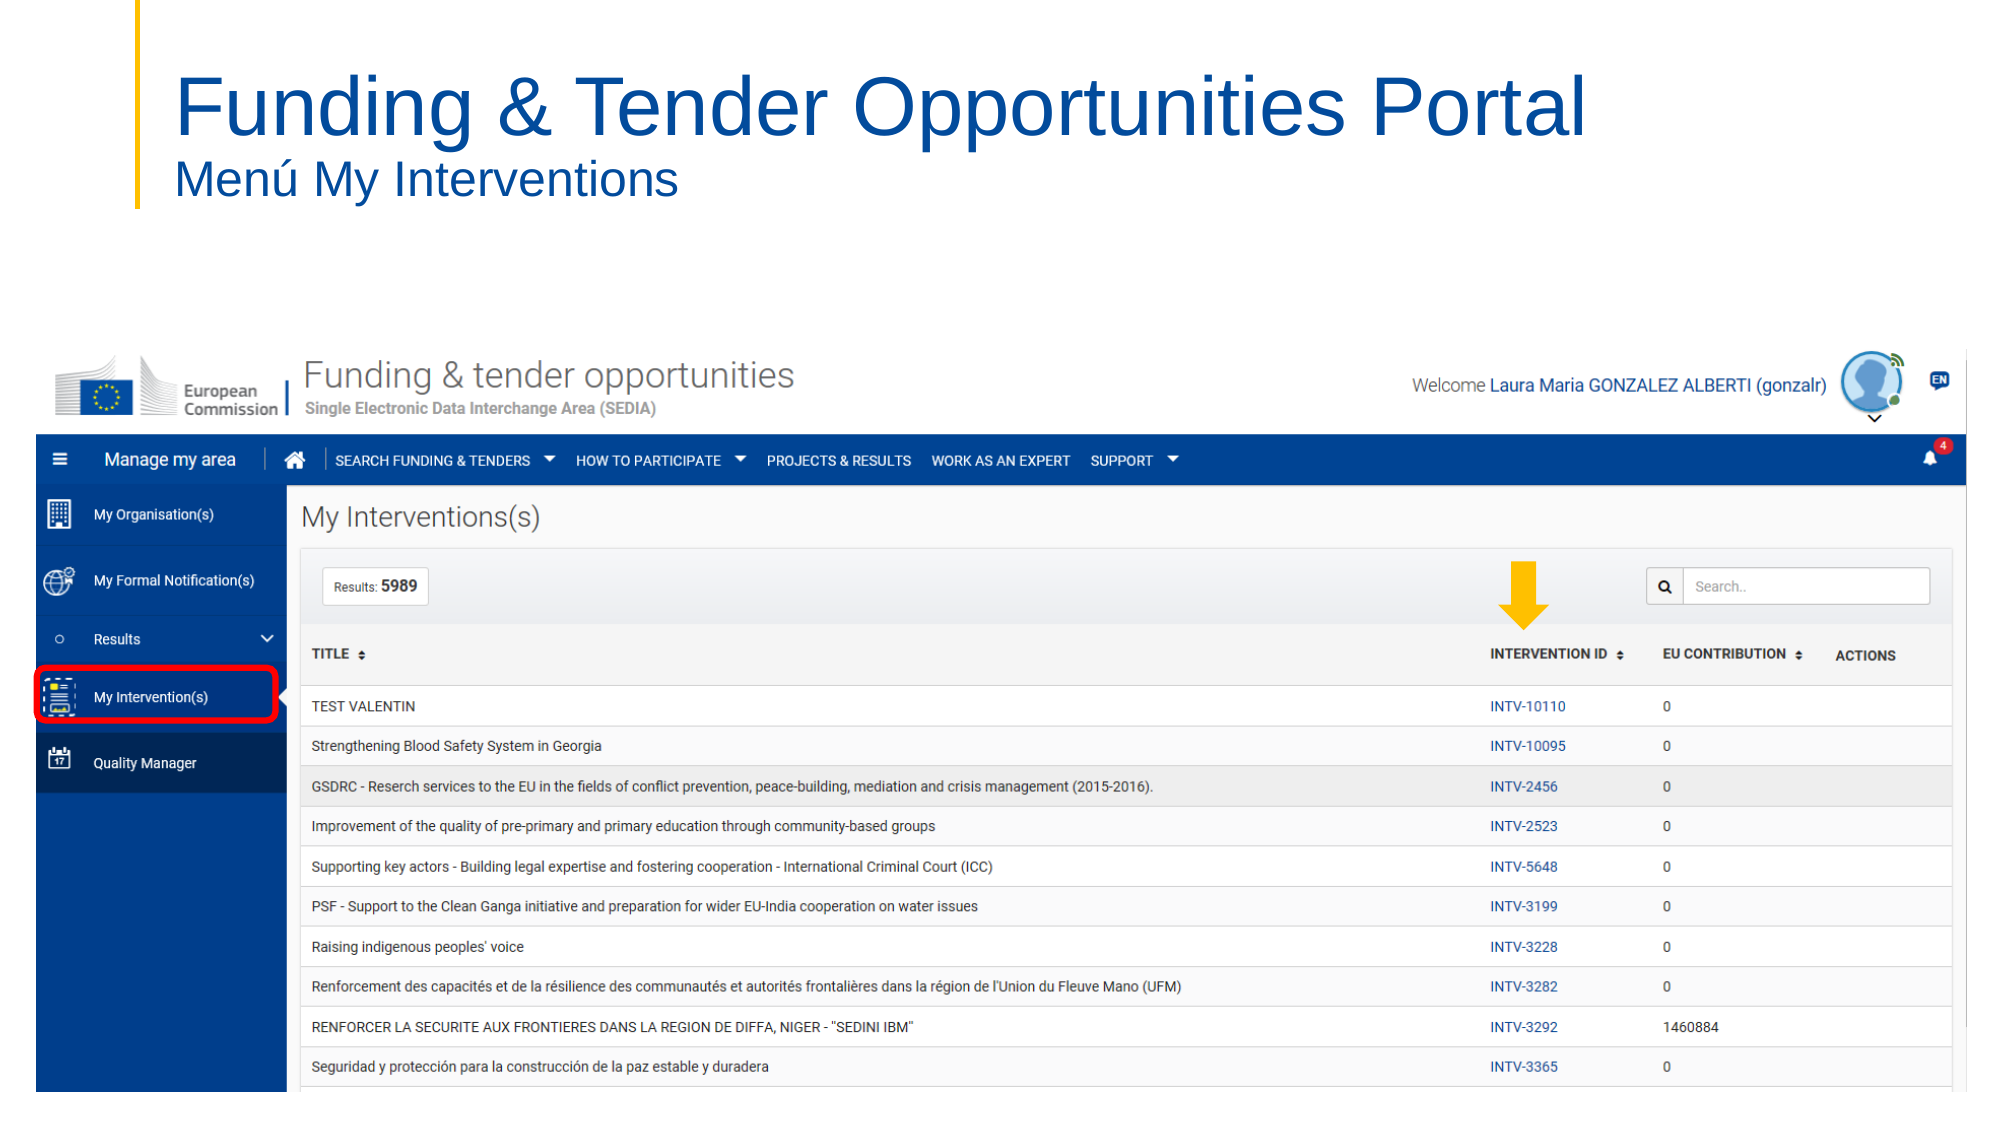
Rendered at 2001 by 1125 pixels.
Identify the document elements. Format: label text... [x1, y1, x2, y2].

picture [36, 348, 1967, 1092]
title Funding & Tender Opportunities Portal Menú My Interventions [159, 79, 1885, 208]
